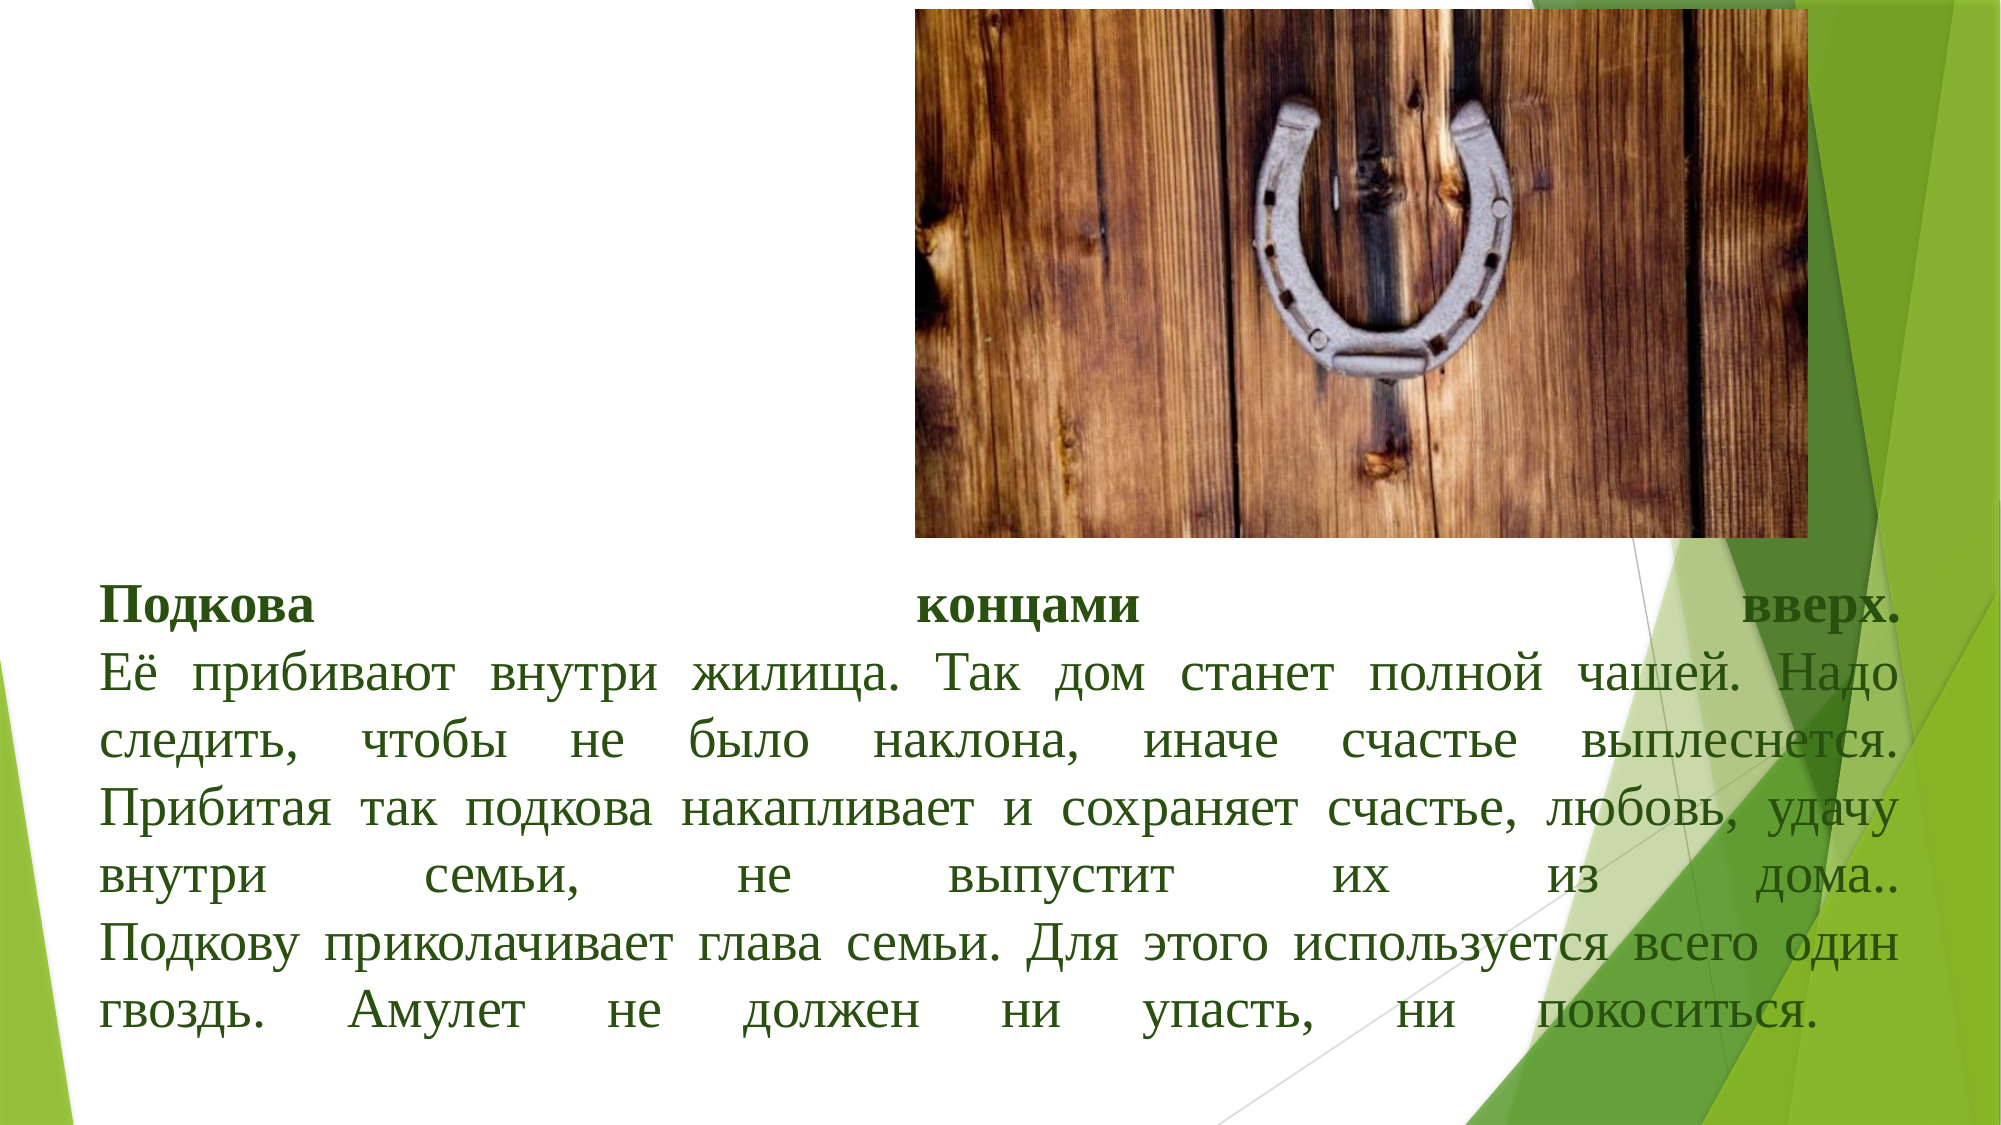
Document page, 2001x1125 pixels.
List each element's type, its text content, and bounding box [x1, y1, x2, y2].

title Подкова концами вверх. Её прибивают внутри жилища. Так дом станет полной чашей. Надо следить, чтобы не было наклона, иначе счастье выплеснется. Прибитая так подкова накапливает и сохраняет счастье, любовь, удачу внутри семьи, не выпустит их из дома.. Подкову приколачивает глава семьи. Для этого используется всего один гвоздь. Амулет не должен ни упасть, ни покоситься. [84, 559, 1916, 1125]
picture [915, 9, 1808, 539]
